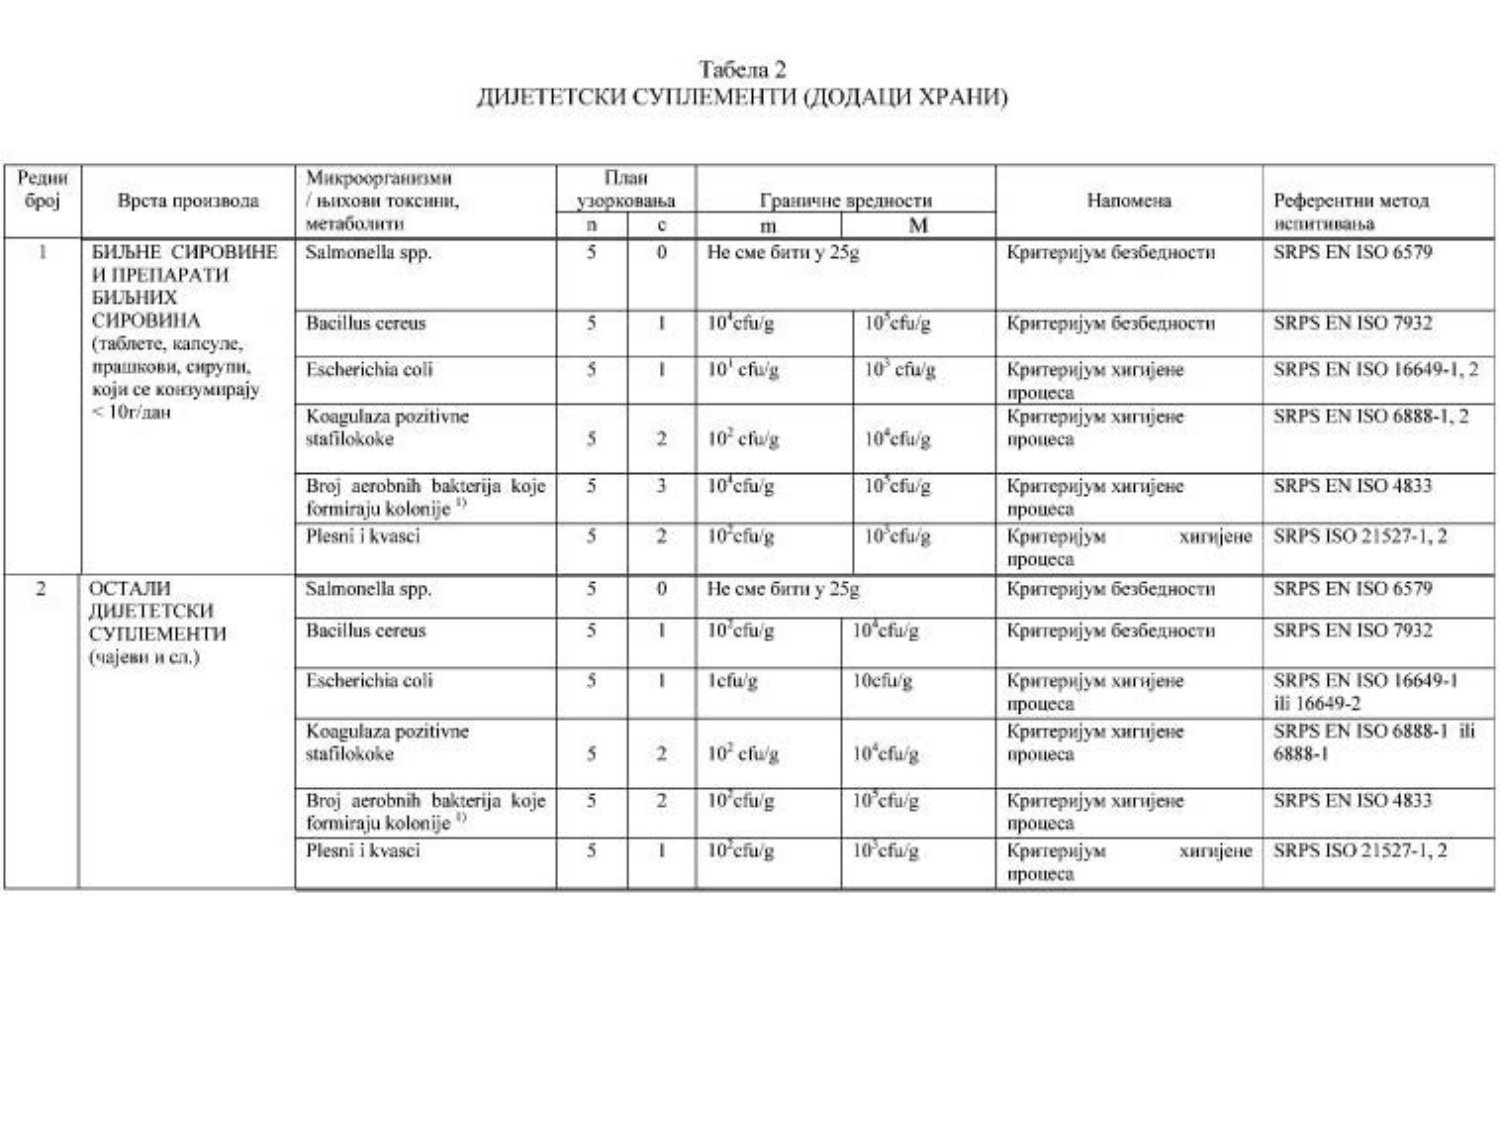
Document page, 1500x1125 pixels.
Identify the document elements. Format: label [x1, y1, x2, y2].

picture [0, 54, 1500, 895]
